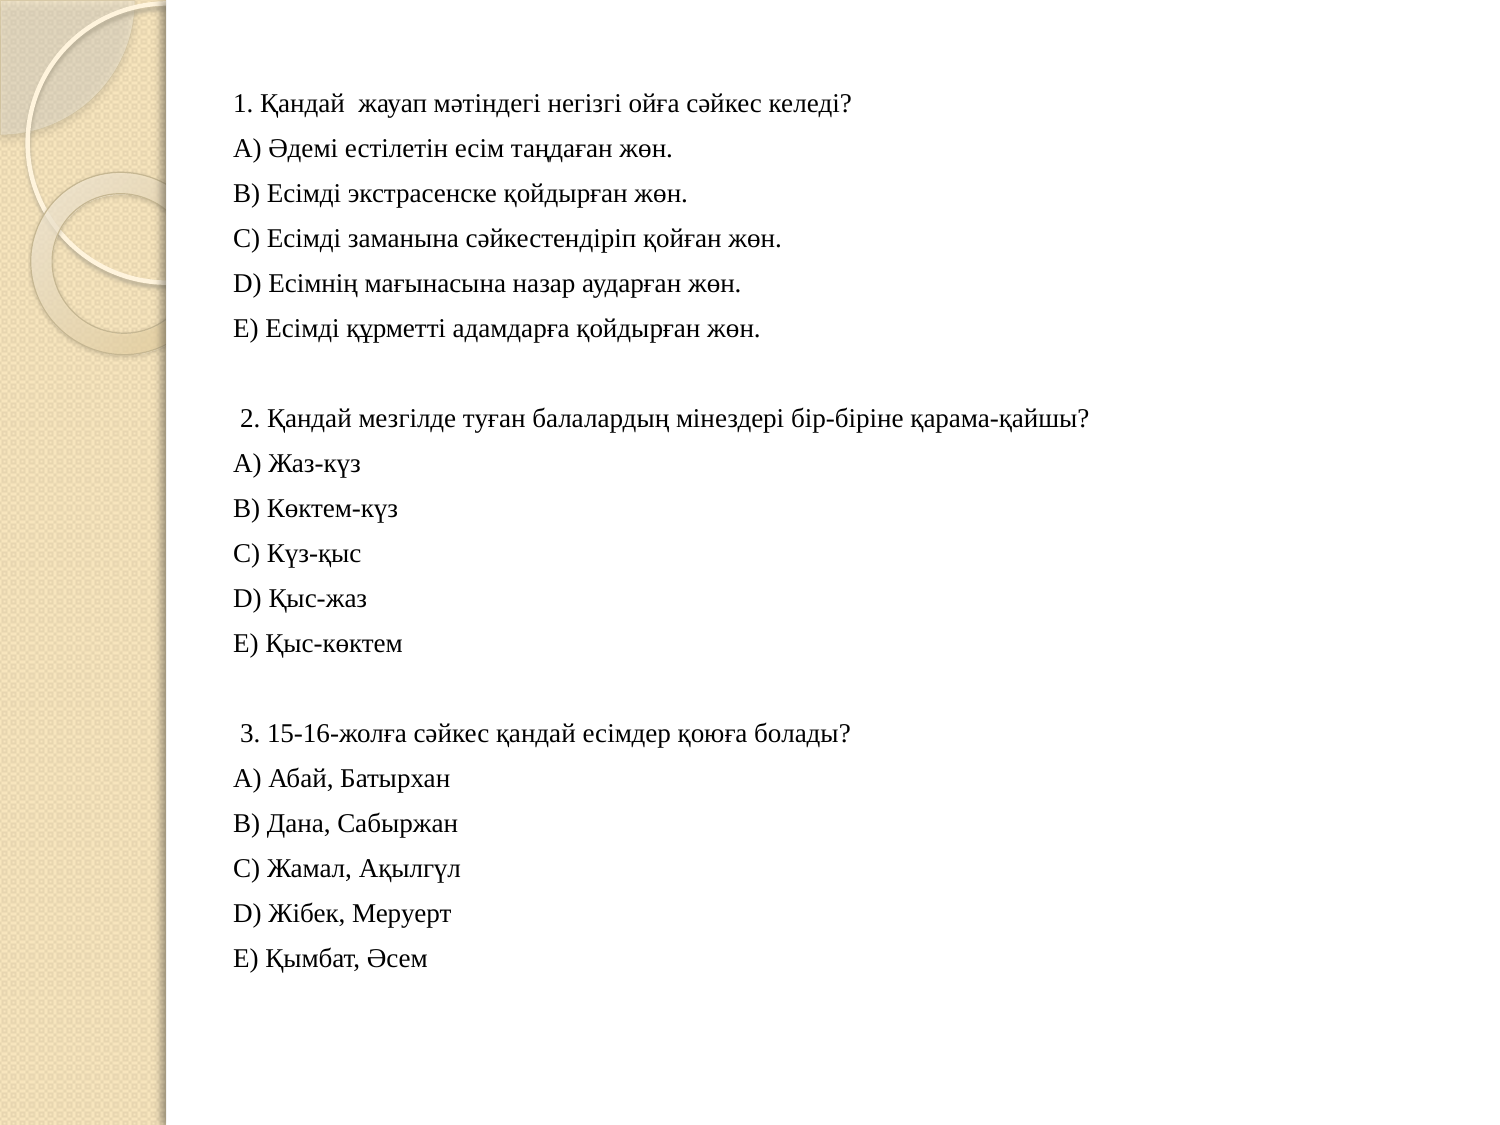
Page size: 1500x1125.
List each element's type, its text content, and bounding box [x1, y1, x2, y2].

list 1. Қандай жауап мәтіндегі негізгі ойға сәйкес келеді? А) Әдемі естілетін есім таңдаған жөн. В) Есімді экстрасенске қойдырған жөн. С) Есімді заманына сәйкестендіріп қойған жөн. D) Есімнің мағынасына назар аударған жөн. Е) Есімді құрметті адамдарға қойдырған жөн. 2. Қандай мезгілде туған балалардың мінездері бір-біріне қарама-қайшы? А) Жаз-күз В) Көктем-күз С) Күз-қыс D) Қыс-жаз Е) Қыс-көктем 3. 15-16-жолға сәйкес қандай есімдер қоюға болады? А) Абай, Батырхан В) Дана, Сабыржан С) Жамал, Ақылгүл D) Жібек, Меруерт Е) Қымбат, Әсем [218, 78, 1449, 1000]
